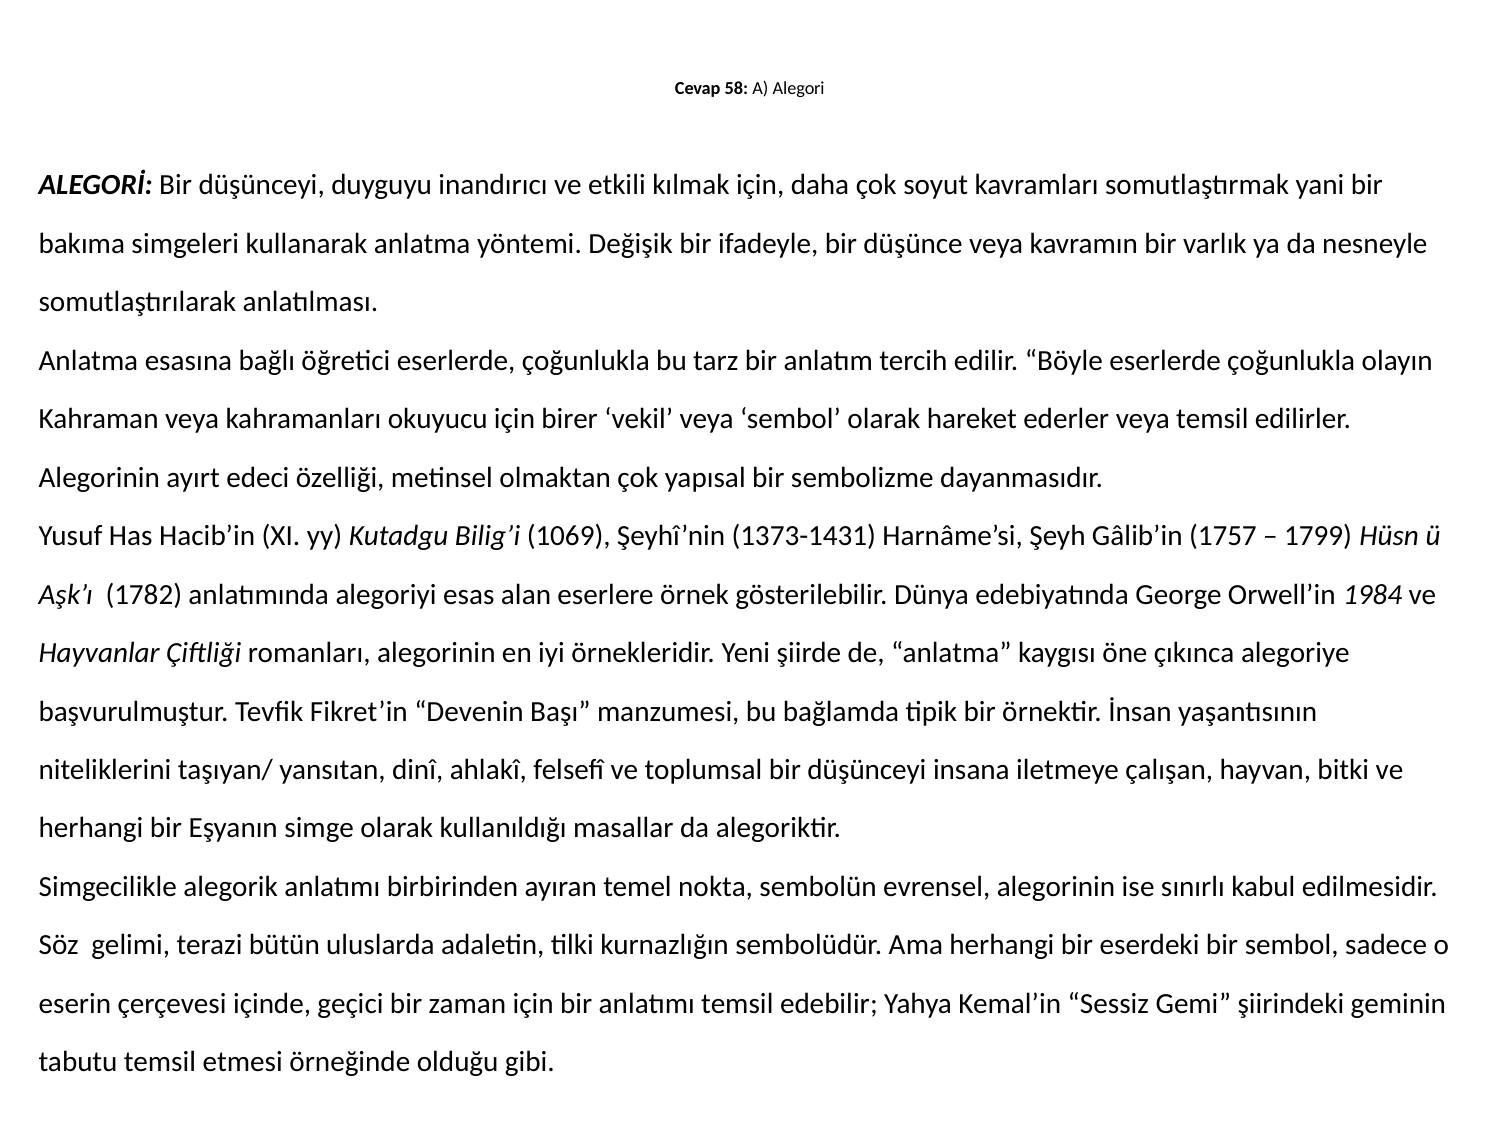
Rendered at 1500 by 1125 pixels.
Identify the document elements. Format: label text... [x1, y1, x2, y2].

title Cevap 58: A) Alegori [75, 45, 1425, 129]
list ALEGORİ: Bir düşünceyi, duyguyu inandırıcı ve etkili kılmak için, daha çok soyut kavramları somutlaştırmak yani bir bakıma simgeleri kullanarak anlatma yöntemi. Değişik bir ifadeyle, bir düşünce veya kavramın bir varlık ya da nesneyle somutlaştırılarak anlatılması. Anlatma esasına bağlı öğretici eserlerde, çoğunlukla bu tarz bir anlatım tercih edilir. “Böyle eserlerde çoğunlukla olayın Kahraman veya kahramanları okuyucu için birer ‘vekil’ veya ‘sembol’ olarak hareket ederler veya temsil edilirler. Alegorinin ayırt edeci özelliği, metinsel olmaktan çok yapısal bir sembolizme dayanmasıdır. Yusuf Has Hacib’in (XI. yy) Kutadgu Bilig’i (1069), Şeyhî’nin (1373-1431) Harnâme’si, Şeyh Gâlib’in (1757 – 1799) Hüsn ü Aşk’ı (1782) anlatımında alegoriyi esas alan eserlere örnek gösterilebilir. Dünya edebiyatında George Orwell’in 1984 ve Hayvanlar Çiftliği romanları, alegorinin en iyi örnekleridir. Yeni şiirde de, “anlatma” kaygısı öne çıkınca alegoriye başvurulmuştur. Tevfik Fikret’in “Devenin Başı” manzumesi, bu bağlamda tipik bir örnektir. İnsan yaşantısının niteliklerini taşıyan/ yansıtan, dinî, ahlakî, felsefî ve toplumsal bir düşünceyi insana iletmeye çalışan, hayvan, bitki ve herhangi bir Eşyanın simge olarak kullanıldığı masallar da alegoriktir. Simgecilikle alegorik anlatımı birbirinden ayıran temel nokta, sembolün evrensel, alegorinin ise sınırlı kabul edilmesidir. Söz gelimi, terazi bütün uluslarda adaletin, tilki kurnazlığın sembolüdür. Ama herhangi bir eserdeki bir sembol, sadece o eserin çerçevesi içinde, geçici bir zaman için bir anlatımı temsil edebilir; Yahya Kemal’in “Sessiz Gemi” şiirindeki geminin tabutu temsil etmesi örneğinde olduğu gibi. [23, 140, 1477, 1102]
